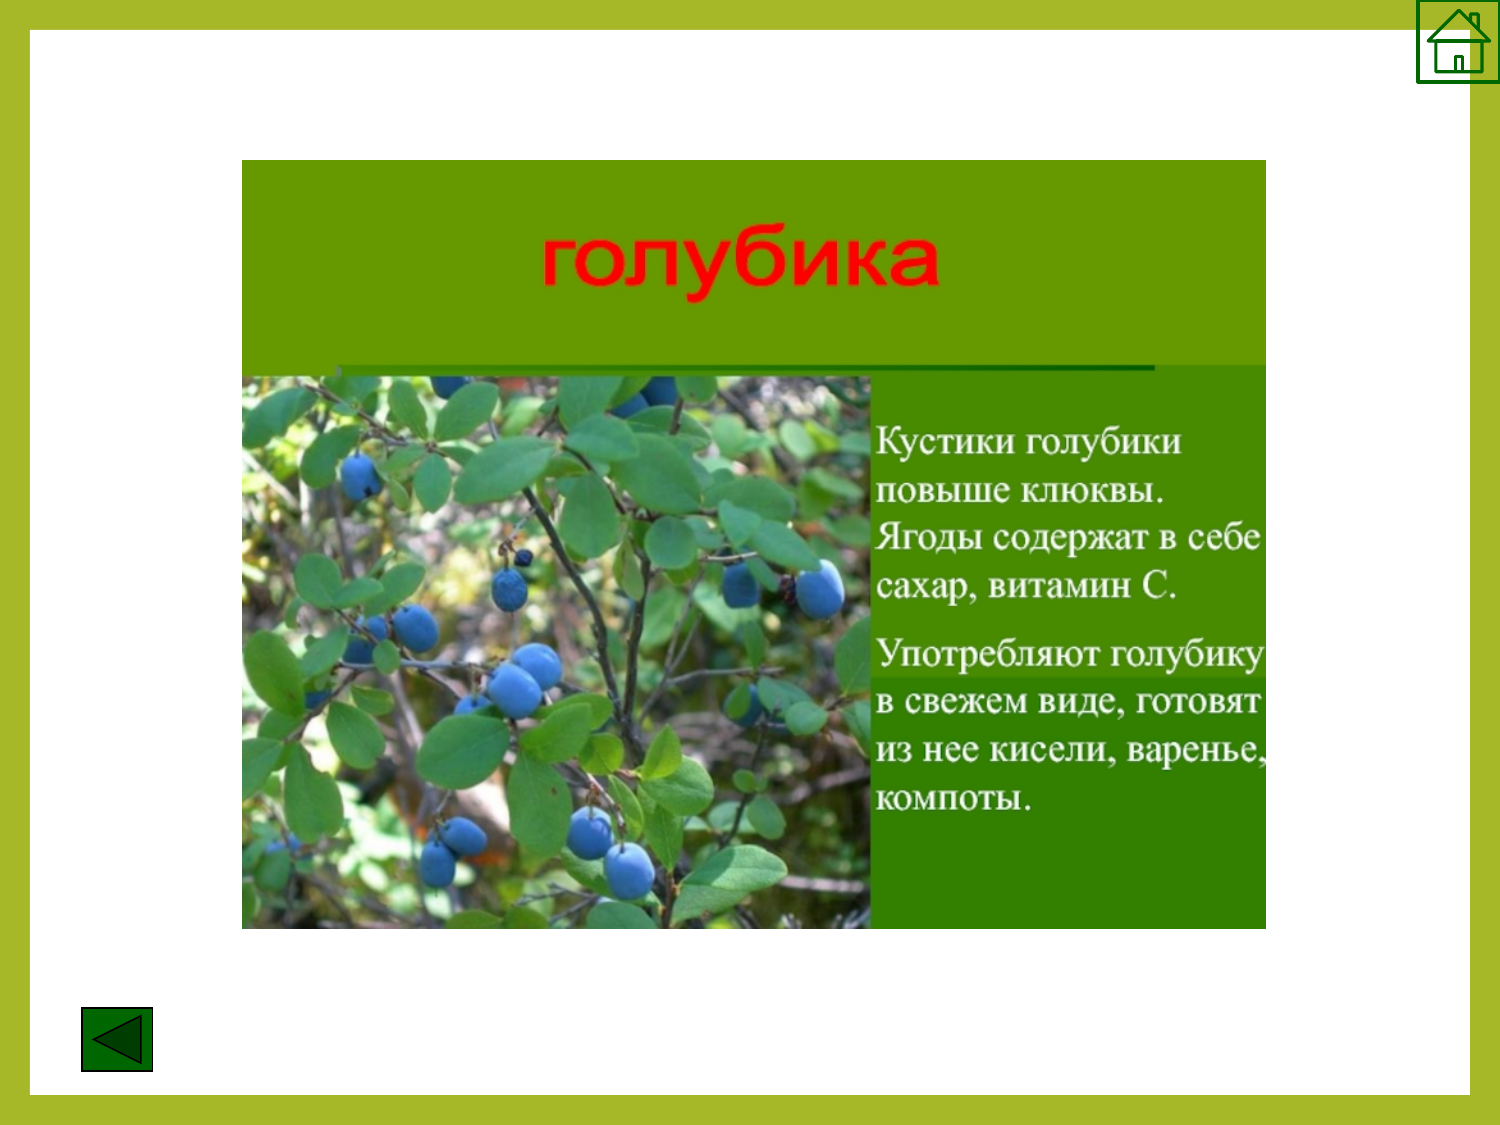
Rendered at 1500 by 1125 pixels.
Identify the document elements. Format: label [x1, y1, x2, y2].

text_box [1416, 0, 1500, 84]
text_box [82, 1007, 153, 1072]
picture [241, 160, 1267, 929]
